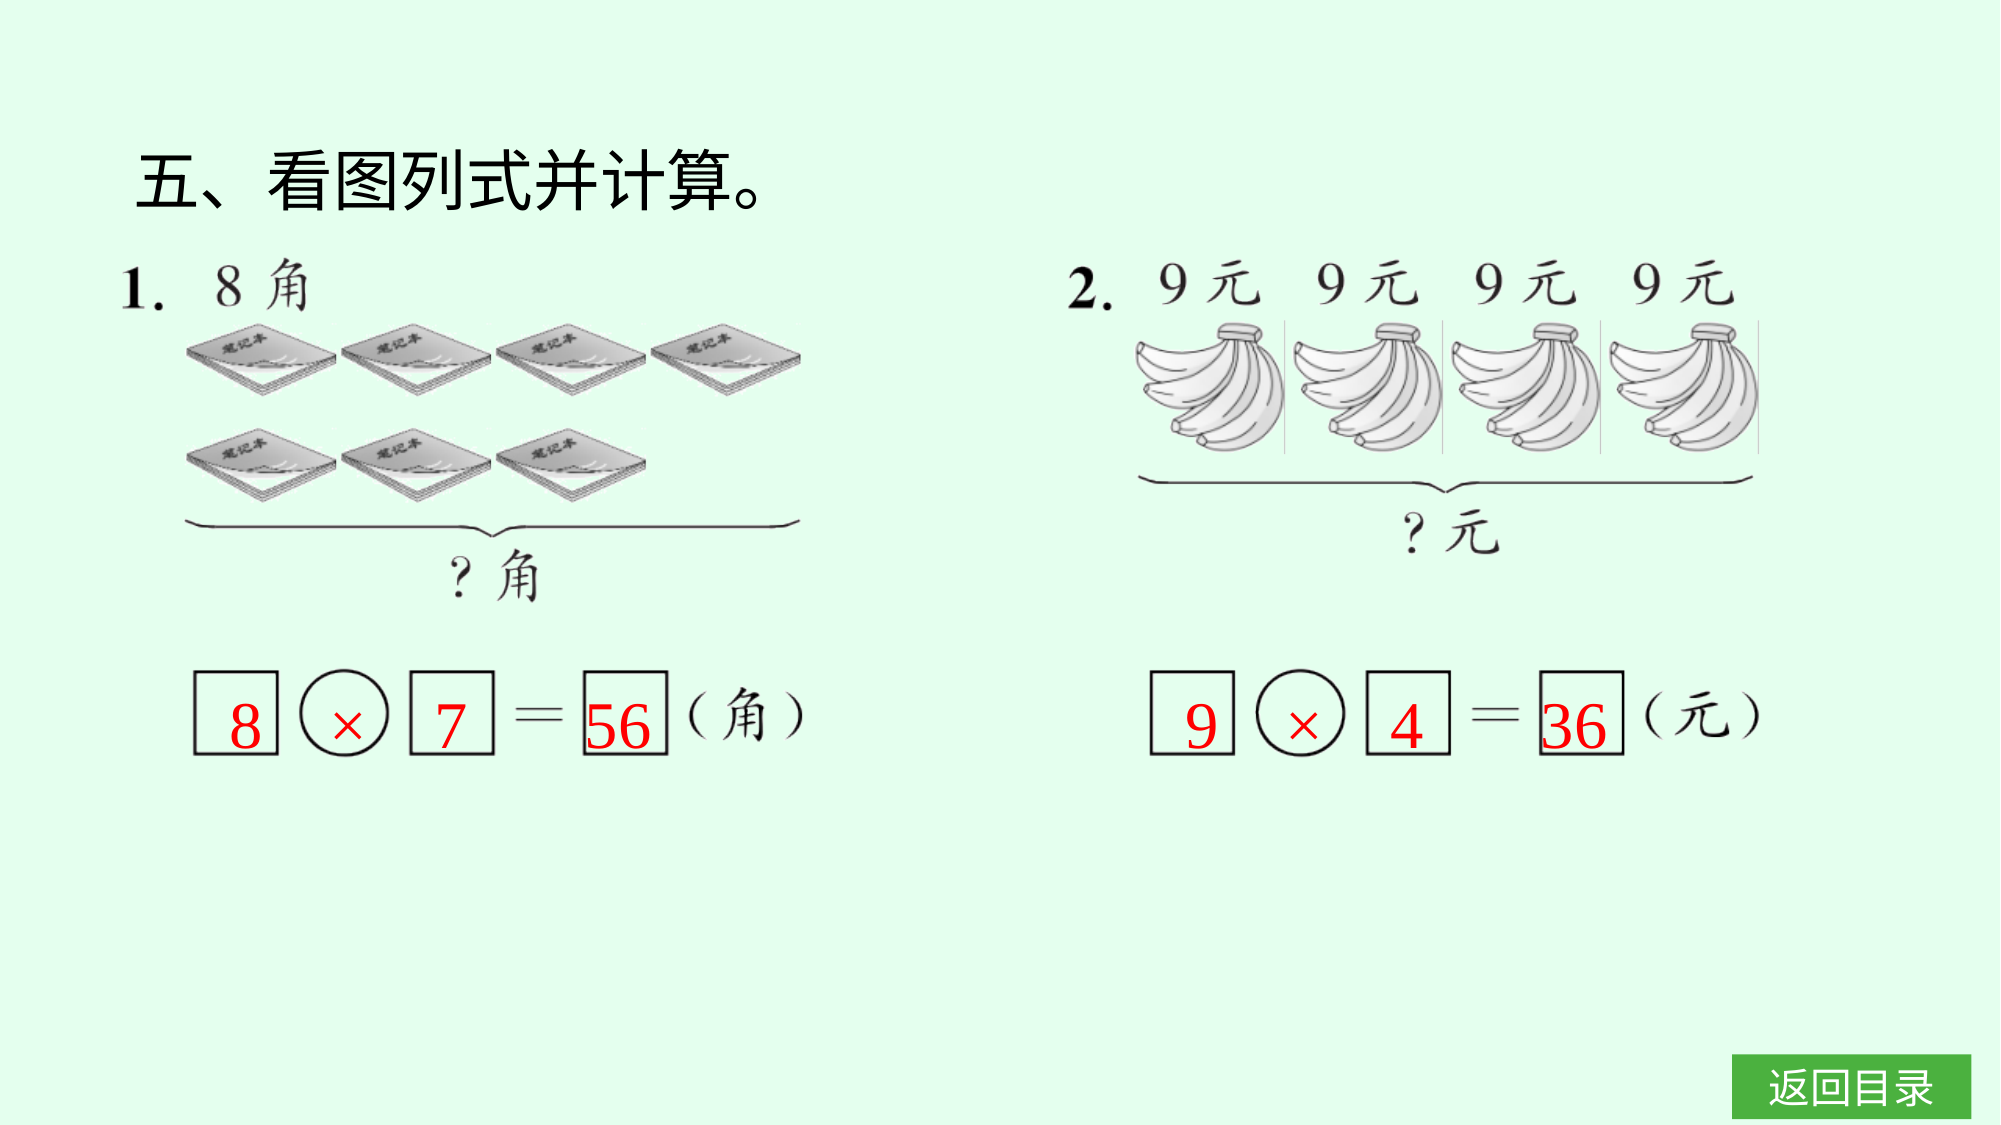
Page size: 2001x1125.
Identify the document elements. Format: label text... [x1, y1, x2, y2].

picture [96, 214, 1897, 786]
text_box 五、看图列式并计算。 [118, 115, 831, 214]
